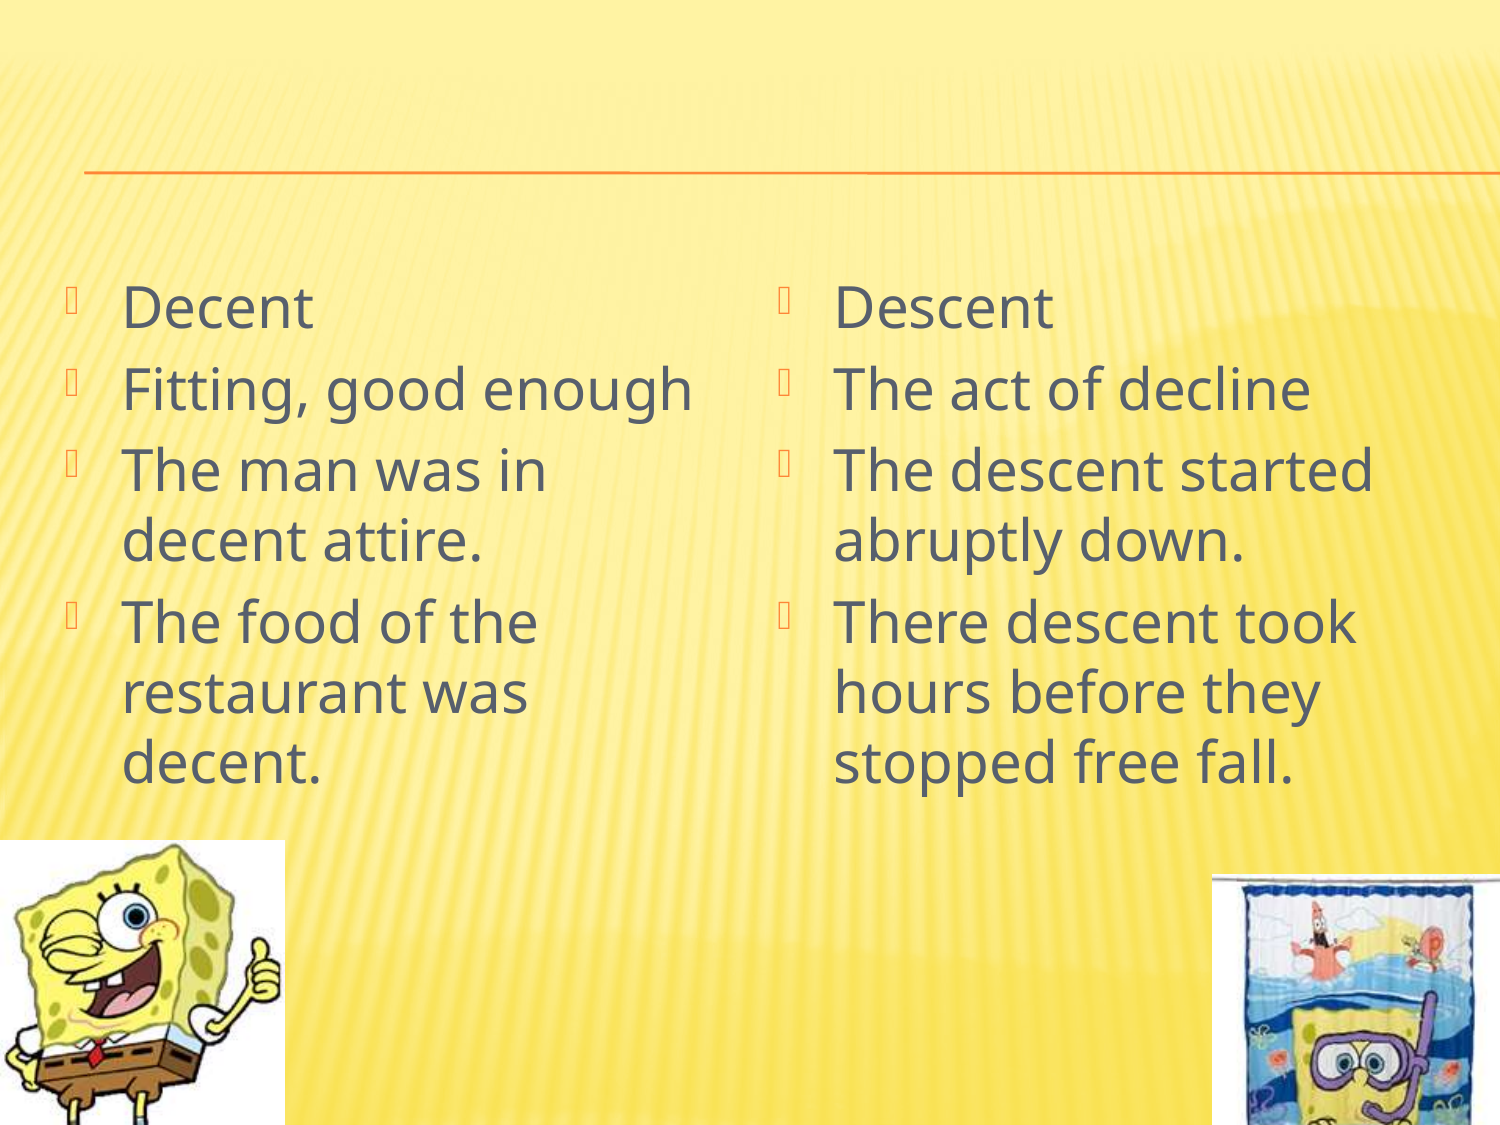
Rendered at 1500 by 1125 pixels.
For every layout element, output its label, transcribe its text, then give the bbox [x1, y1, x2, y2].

list Descent The act of decline The descent started abruptly down. There descent took hours before they stopped free fall. [762, 262, 1475, 1038]
list Decent Fitting, good enough The man was in decent attire. The food of the restaurant was decent. [50, 262, 738, 1038]
picture [1212, 874, 1500, 1125]
picture [0, 840, 285, 1125]
